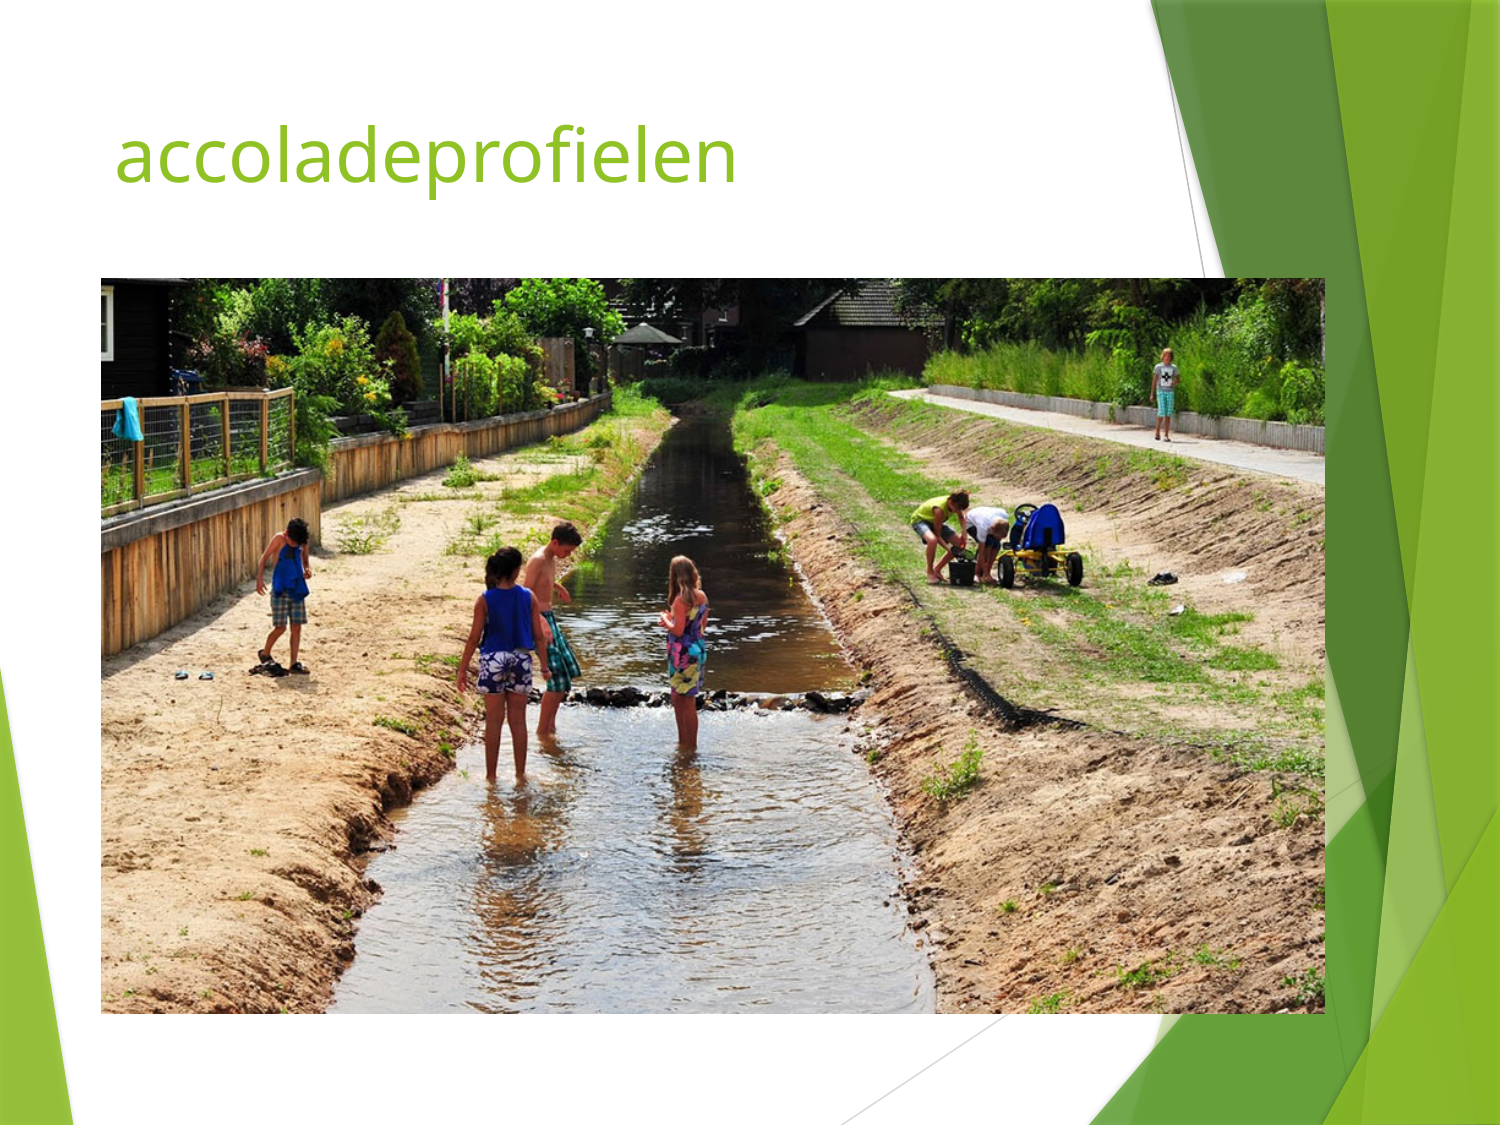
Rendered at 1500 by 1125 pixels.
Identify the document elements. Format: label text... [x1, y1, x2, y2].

picture [101, 278, 1325, 1015]
title accoladeprofielen [99, 99, 1142, 279]
